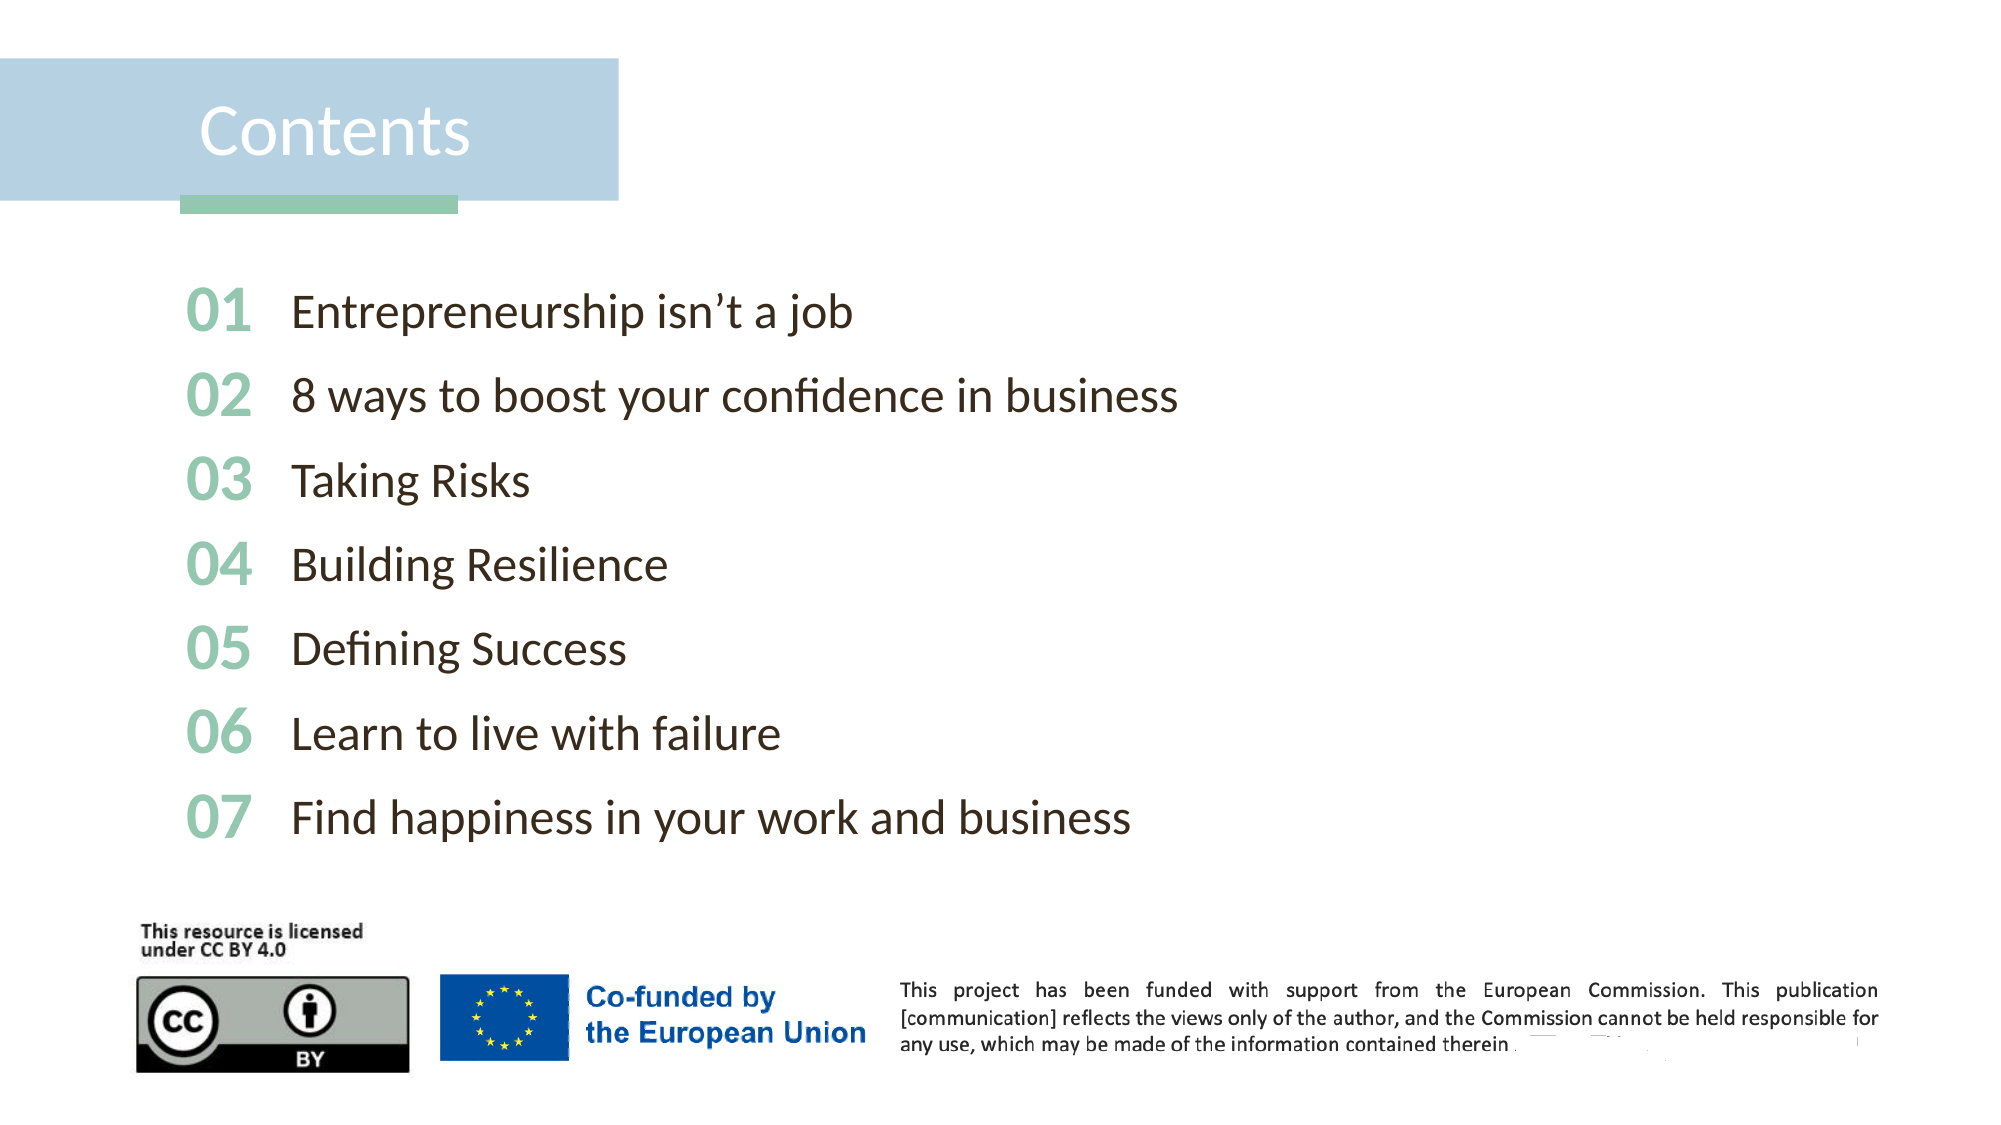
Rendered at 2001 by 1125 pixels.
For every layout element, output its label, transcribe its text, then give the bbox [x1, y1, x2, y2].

text_box Find happiness in your work and business [276, 790, 1794, 847]
list Taking Risks [276, 453, 1794, 510]
list 02 [171, 366, 286, 423]
text_box Defining Success [276, 621, 1794, 678]
list Building Resilience [276, 537, 1889, 593]
list Entrepreneurship isn’t a job [276, 284, 1794, 341]
text_box [130, 898, 1871, 944]
text_box Learn to live with failure [276, 706, 1794, 763]
text_box 06 [171, 704, 286, 761]
text_box 07 [171, 788, 286, 845]
list 04 [171, 535, 286, 592]
list 03 [171, 451, 286, 507]
picture [108, 902, 1913, 1096]
text_box 05 [171, 619, 286, 676]
list Contents [184, 72, 593, 191]
list 8 ways to boost your confidence in business [276, 368, 1794, 425]
list 01 [171, 282, 286, 338]
